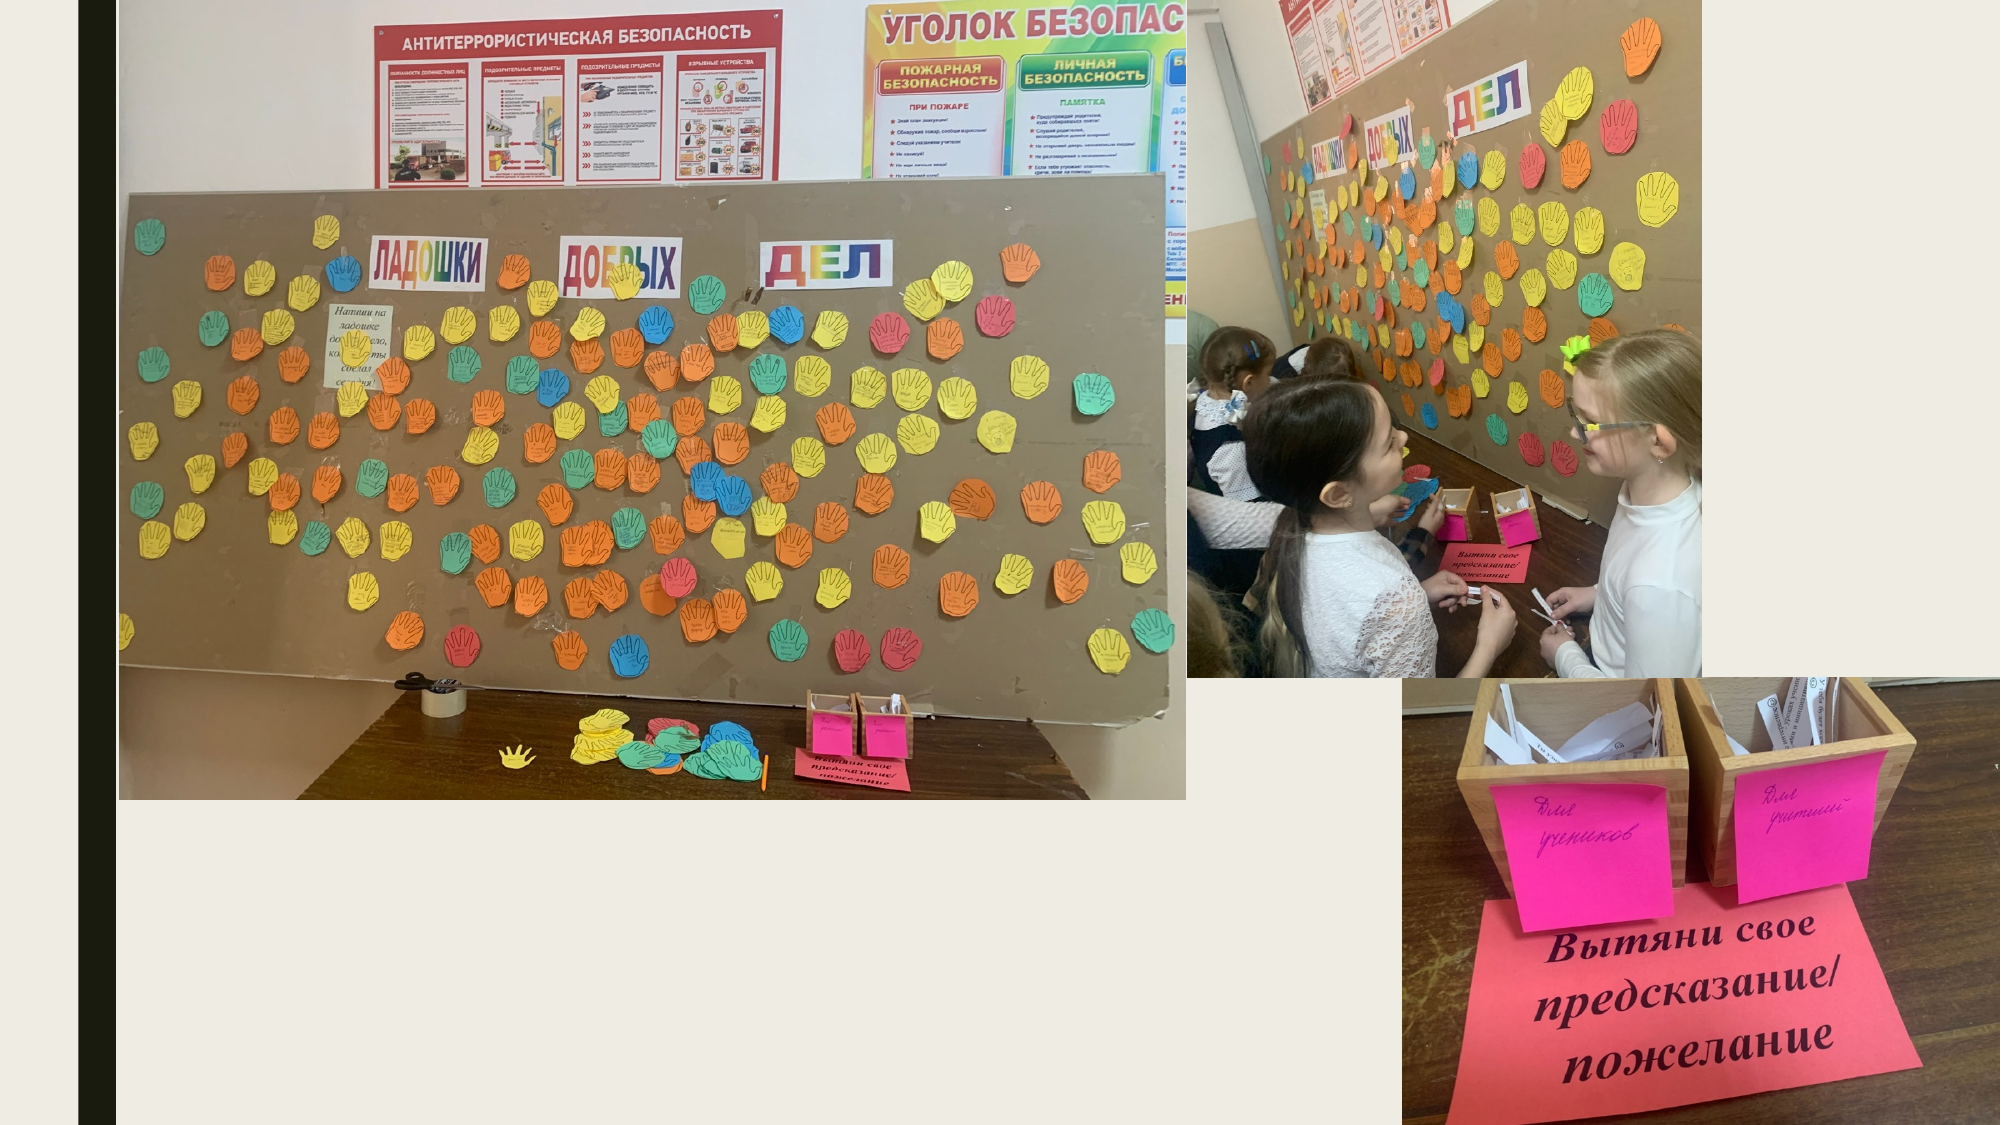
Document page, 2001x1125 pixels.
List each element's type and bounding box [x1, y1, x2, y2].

picture [119, 0, 1186, 800]
picture [1187, 0, 2000, 1125]
